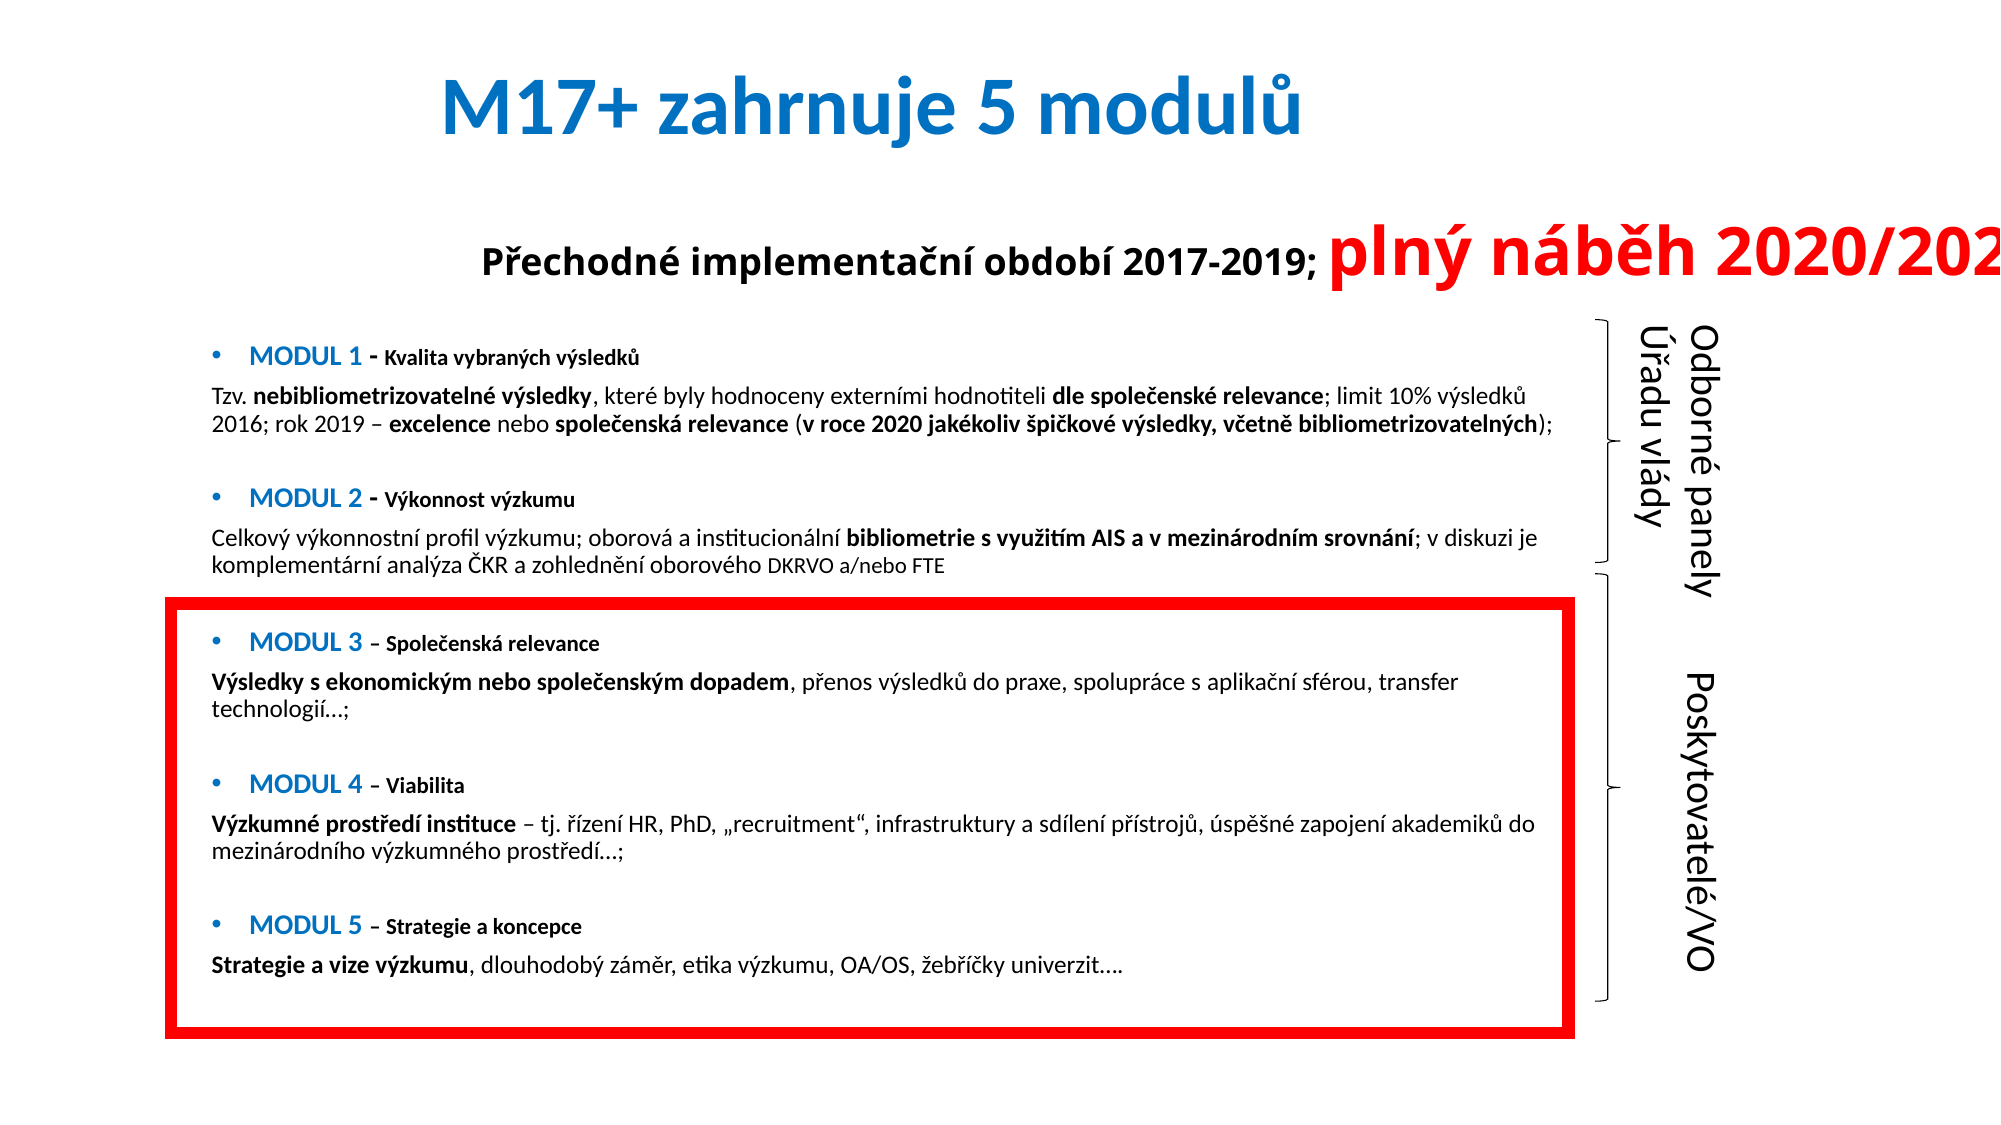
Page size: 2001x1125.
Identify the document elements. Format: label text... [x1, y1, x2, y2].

text_box Přechodné implementační období 2017-2019; plný náběh 2020/2021 [466, 201, 2000, 296]
text_box [1595, 573, 1621, 1002]
text_box Poskytovatelé/VO [1655, 656, 1737, 1002]
text_box [1595, 319, 1608, 564]
text_box Odborné panely Úřadu vlády [1608, 310, 1741, 635]
text_box MODUL 1 - Kvalita vybraných výsledků Tzv. nebibliometrizovatelné výsledky, které byly hodnoceny externími hodnotiteli dle společenské relevance; limit 10% výsledků 2016; rok 2019 – excelence nebo společenská relevance (v roce 2020 jakékoliv špičkové výsledky, včetně bibliometrizovatelných); MODUL 2 - Výkonnost výzkumu Celkový výkonnostní profil výzkumu; oborová a institucionální bibliometrie s využitím AIS a v mezinárodním srovnání; v diskuzi je komplementární analýza ČKR a zohlednění oborového DKRVO a/nebo FTE MODUL 3 – Společenská relevance Výsledky s ekonomickým nebo společenským dopadem, přenos výsledků do praxe, spolupráce s aplikační sférou, transfer technologií…; MODUL 4 – Viabilita Výzkumné prostředí instituce – tj. řízení HR, PhD, „recruitment“, infrastruktury a sdílení přístrojů, úspěšné zapojení akademiků do mezinárodního výzkumného prostředí…; MODUL 5 – Strategie a koncepce Strategie a vize výzkumu, dlouhodobý záměr, etika výzkumu, OA/OS, žebříčky univerzit…. [196, 333, 1571, 1008]
title M17+ zahrnuje 5 modulů [425, 54, 1752, 161]
text_box [170, 603, 1569, 1034]
